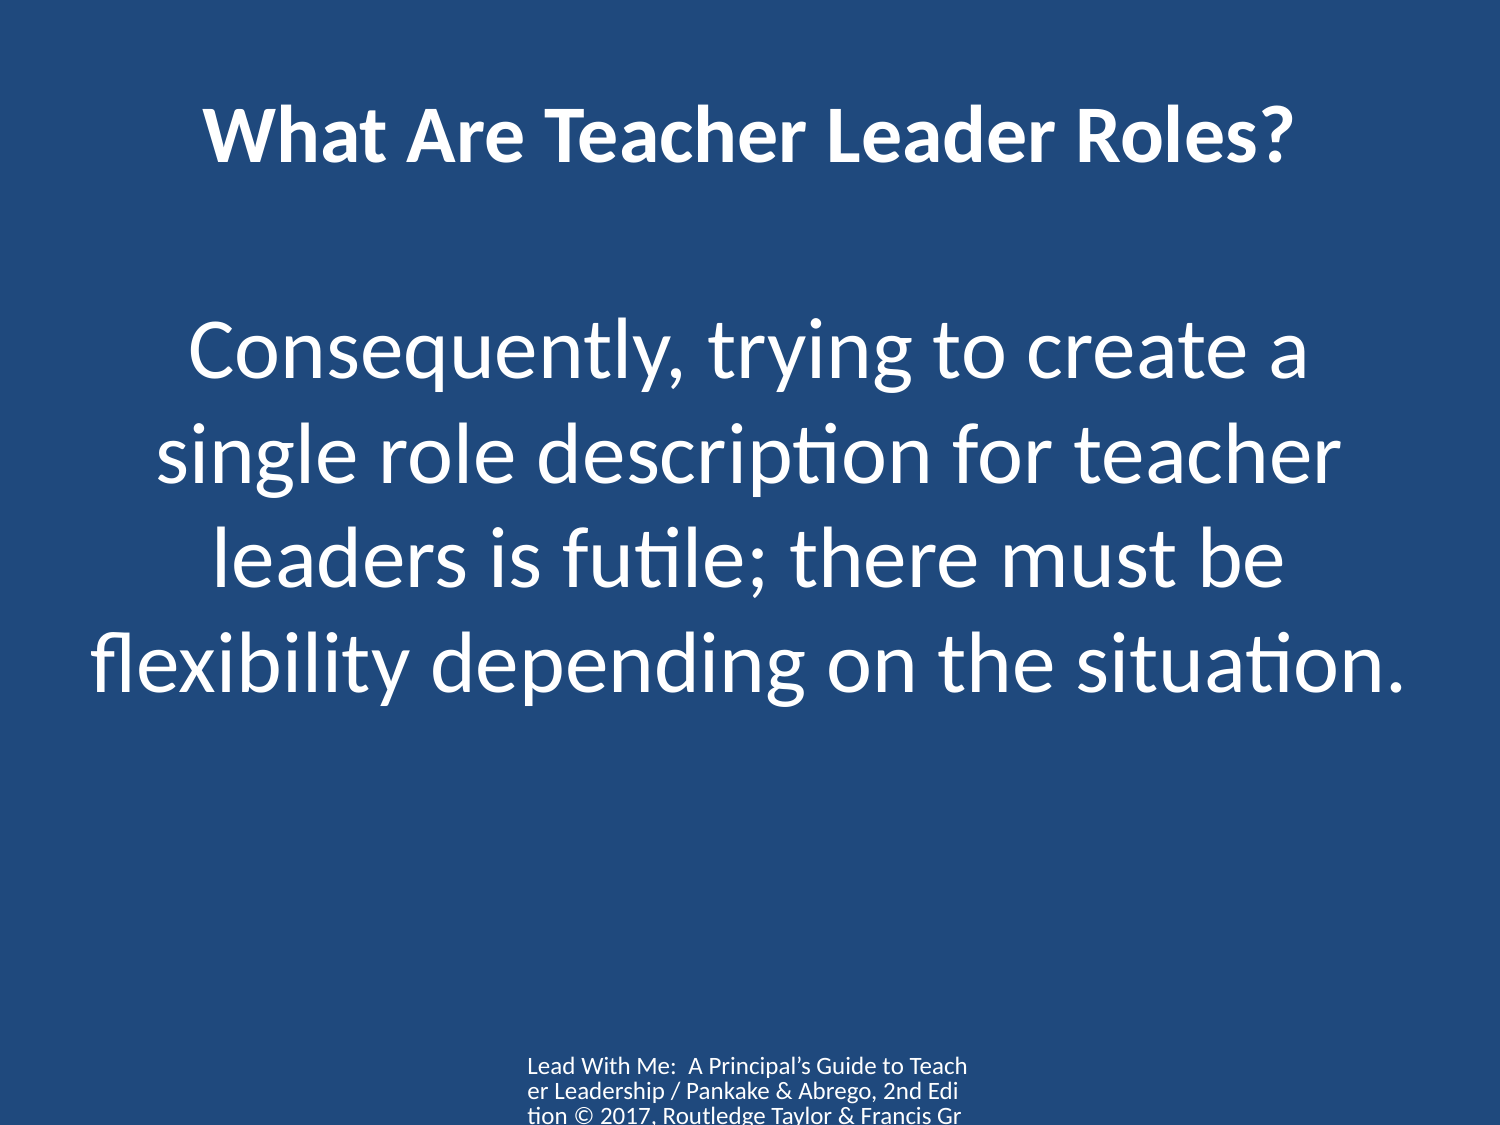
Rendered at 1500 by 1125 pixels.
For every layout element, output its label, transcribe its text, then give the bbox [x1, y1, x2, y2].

text_box What Are Teacher Leader Roles? [74, 71, 1425, 278]
footer Lead With Me: A Principal’s Guide to Teacher Leadership / Pankake & Abrego, 2nd Edition © 2017, Routledge Taylor & Francis Group [512, 1034, 988, 1095]
title Consequently, trying to create a single role description for teacher leaders is futile; there must be flexibility depending on the situation. [75, 278, 1425, 828]
